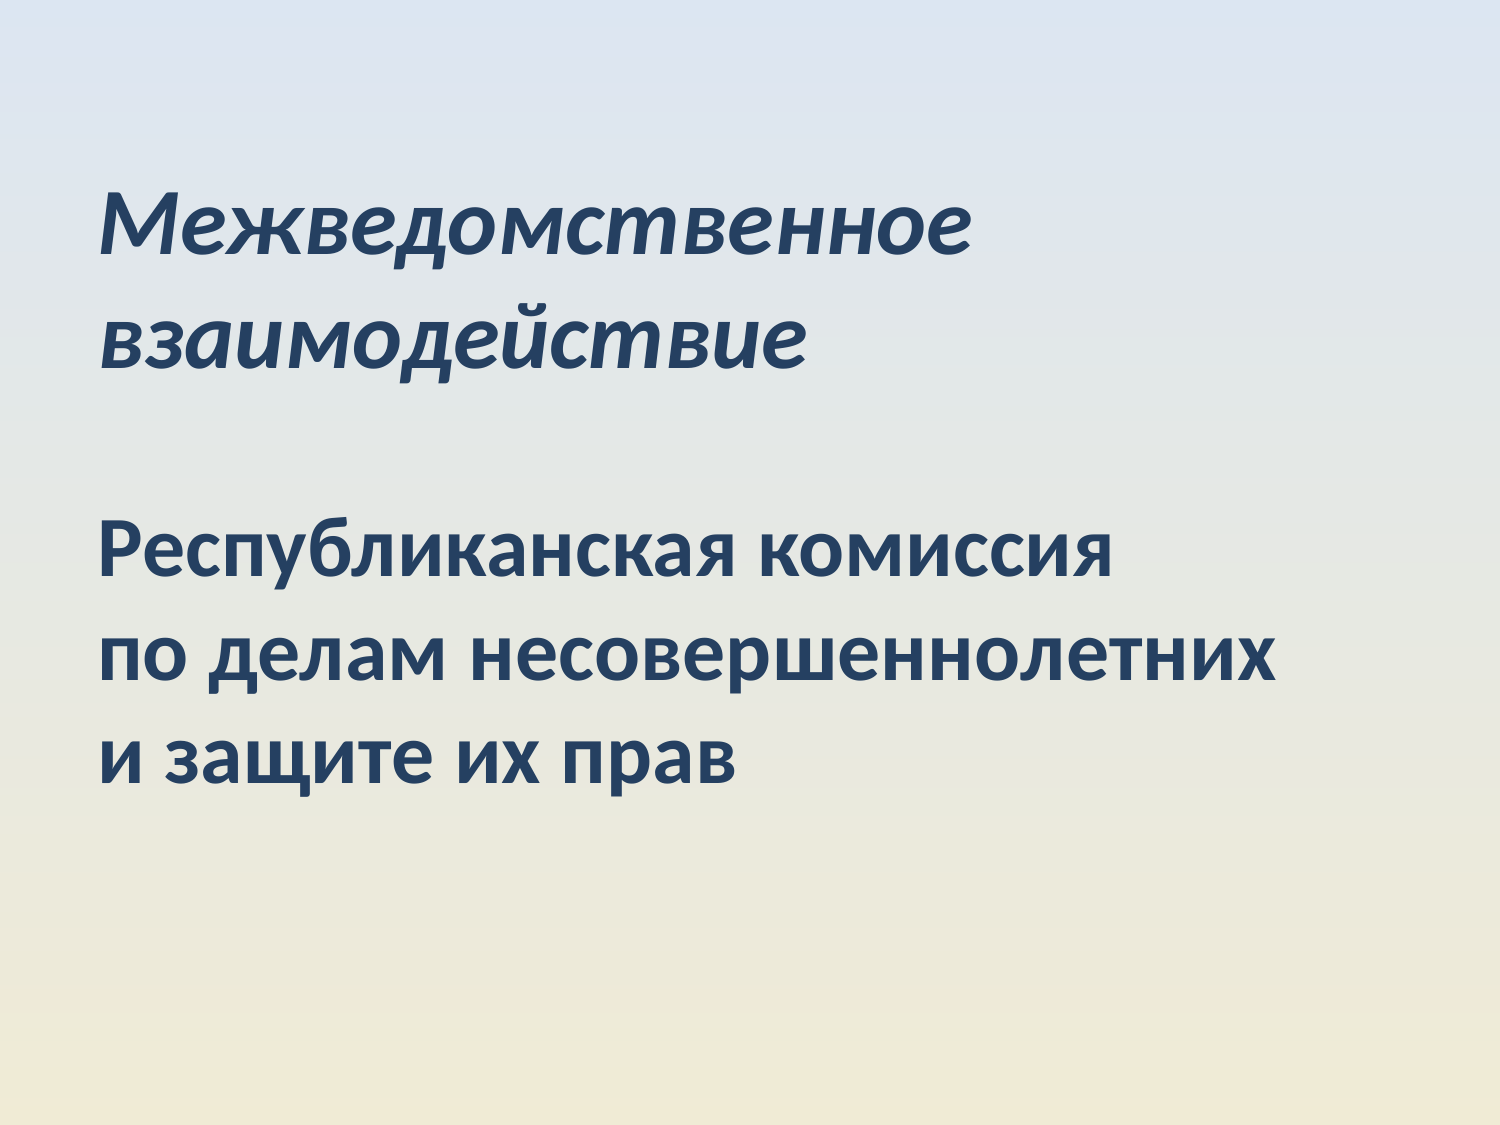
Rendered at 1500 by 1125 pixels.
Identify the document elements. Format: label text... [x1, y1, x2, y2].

title Межведомственное взаимодействие Республиканская комиссия по делам несовершеннолетних и защите их прав [81, 46, 1433, 1069]
